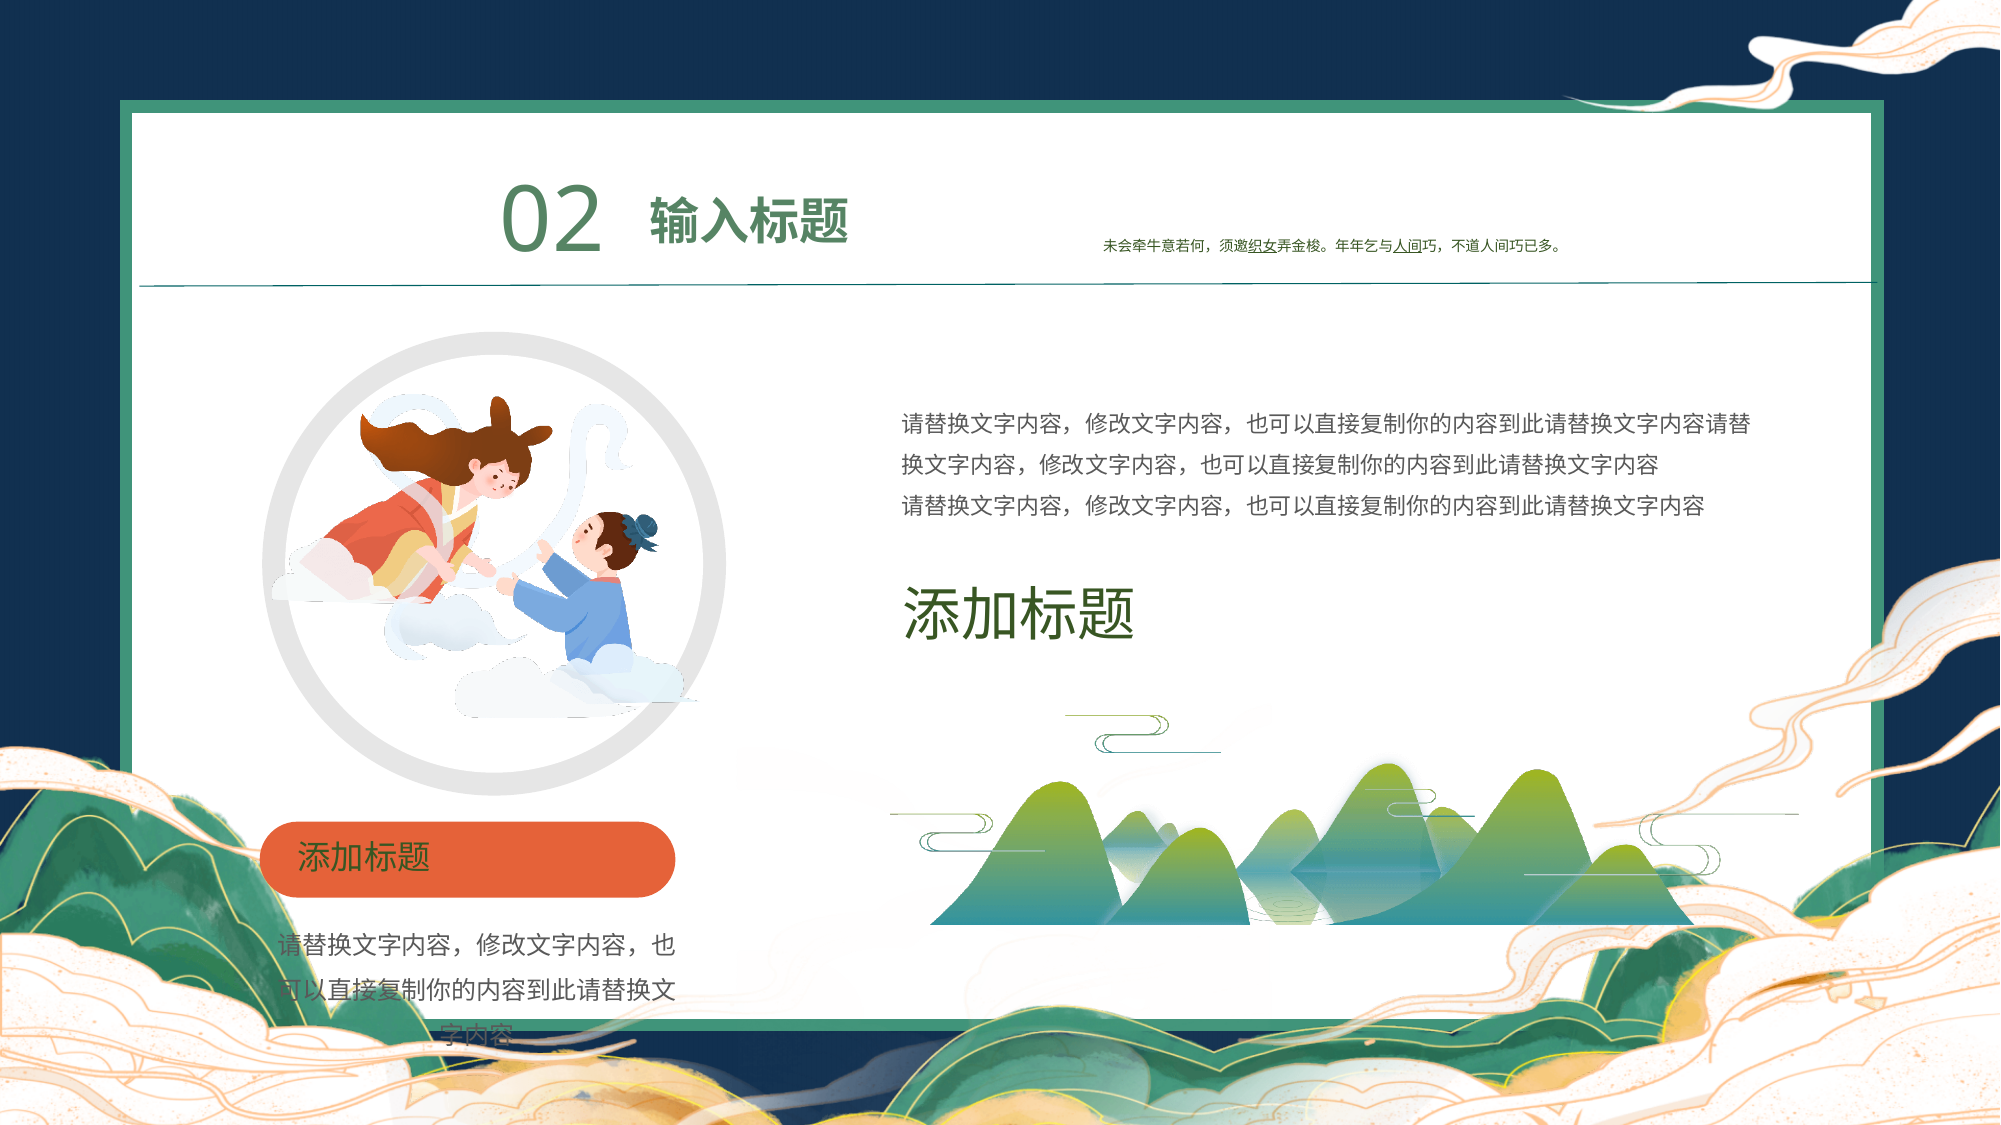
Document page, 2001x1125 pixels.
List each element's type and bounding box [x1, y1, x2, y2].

text_box [139, 152, 1878, 287]
text_box [236, 331, 752, 796]
picture [866, 649, 1825, 925]
text_box [0, 0, 2000, 1125]
text_box [259, 821, 695, 1055]
text_box [886, 388, 1768, 649]
